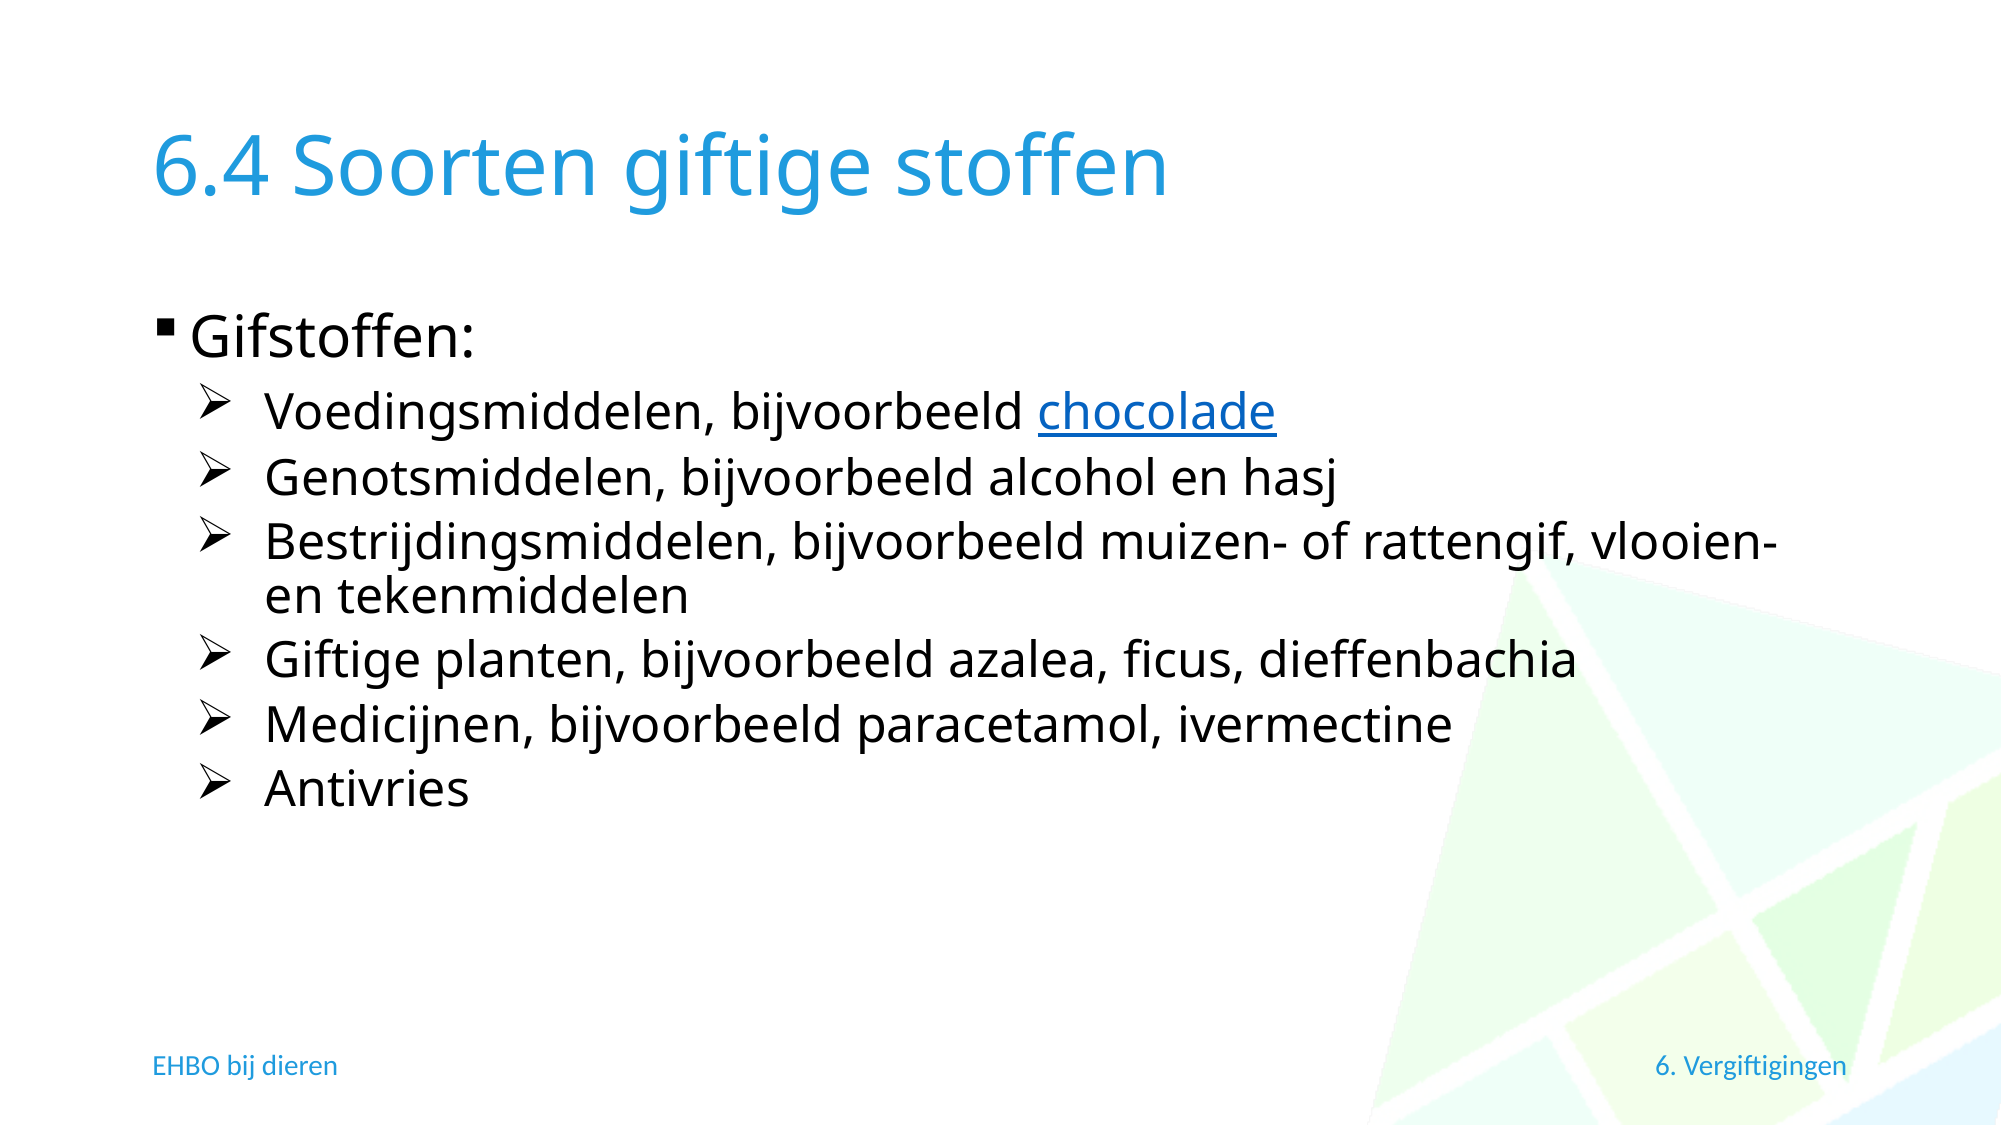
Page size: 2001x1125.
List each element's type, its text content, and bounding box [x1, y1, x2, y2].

list Gifstoffen: Voedingsmiddelen, bijvoorbeeld chocolade Genotsmiddelen, bijvoorbeeld alcohol en hasj Bestrijdingsmiddelen, bijvoorbeeld muizen- of rattengif, vlooien- en tekenmiddelen Giftige planten, bijvoorbeeld azalea, ficus, dieffenbachia Medicijnen, bijvoorbeeld paracetamol, ivermectine Antivries [137, 299, 1863, 1014]
title 6.4 Soorten giftige stoffen [137, 59, 1863, 278]
list 6. Vergiftigingen [1412, 1042, 1863, 1103]
list EHBO bij dieren [137, 1042, 588, 1103]
